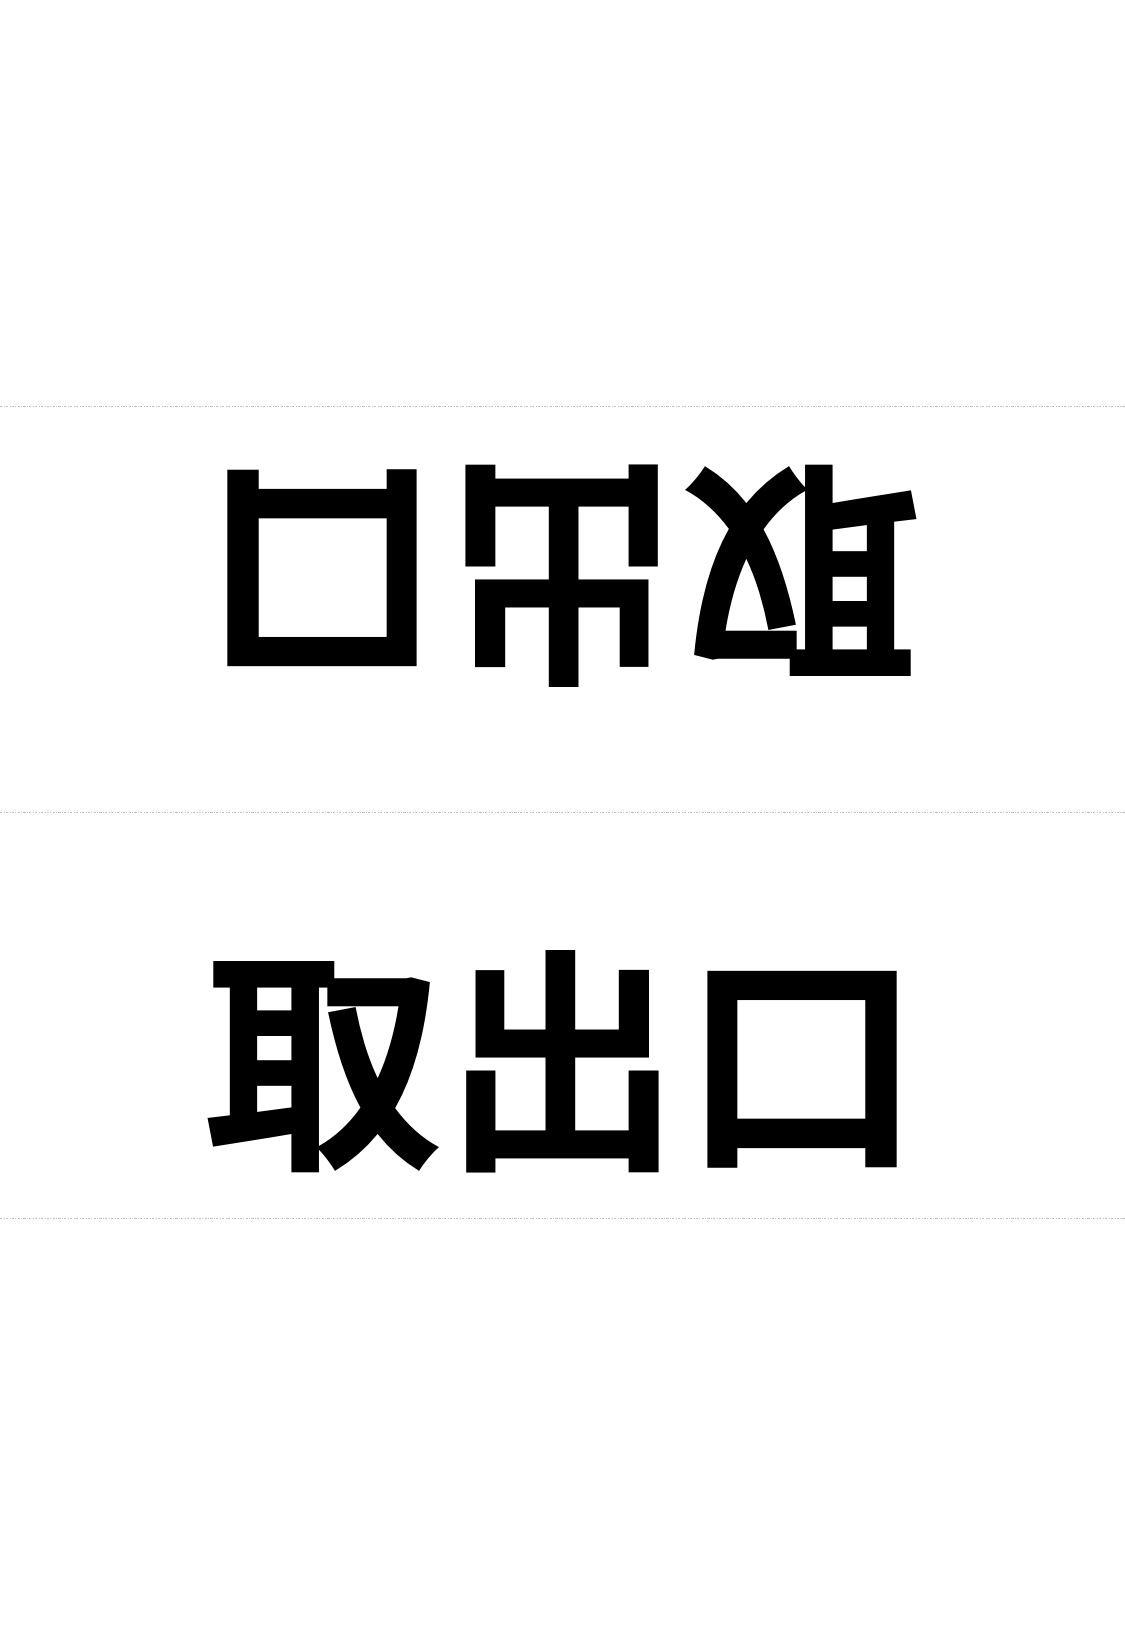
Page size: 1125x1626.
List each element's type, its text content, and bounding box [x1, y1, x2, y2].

text_box 取出口 [188, 904, 937, 1207]
text_box 取出口 [188, 431, 937, 734]
